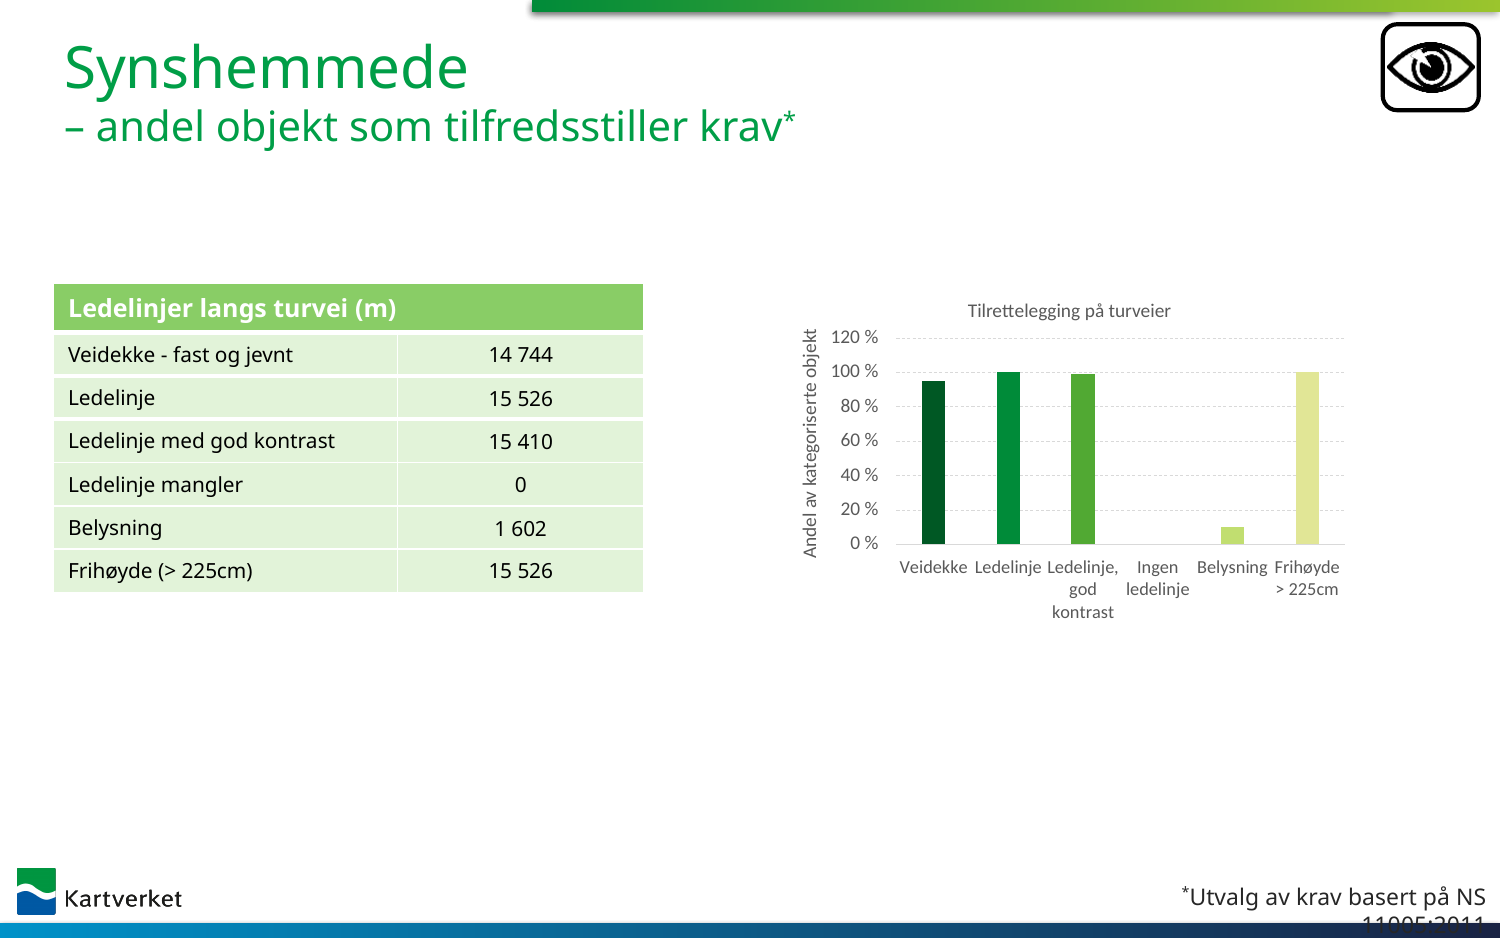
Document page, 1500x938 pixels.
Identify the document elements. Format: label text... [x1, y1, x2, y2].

table_cell 15 410 [398, 421, 643, 462]
table_cell 15 526 [398, 378, 643, 417]
table_cell 15 526 [398, 550, 643, 592]
table_cell Ledelinje med god kontrast [54, 421, 397, 462]
table_cell 1 602 [398, 507, 643, 548]
table_cell 14 744 [398, 335, 643, 374]
table_cell 0 [398, 463, 643, 505]
table_cell Belysning [54, 507, 397, 548]
table_cell Ledelinje [54, 378, 397, 417]
table_cell Ledelinje mangler [54, 463, 397, 505]
table_cell Veidekke - fast og jevnt [54, 335, 397, 374]
picture [791, 291, 1348, 630]
table_cell Frihøyde (> 225cm) [54, 550, 397, 592]
text_box Synshemmede – andel objekt som tilfredsstiller krav* [49, 24, 1431, 158]
table_header Ledelinjer langs turvei (m) [54, 284, 643, 330]
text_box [1382, 24, 1480, 111]
text_box *Utvalg av krav basert på NS 11005:2011 [1068, 873, 1500, 938]
